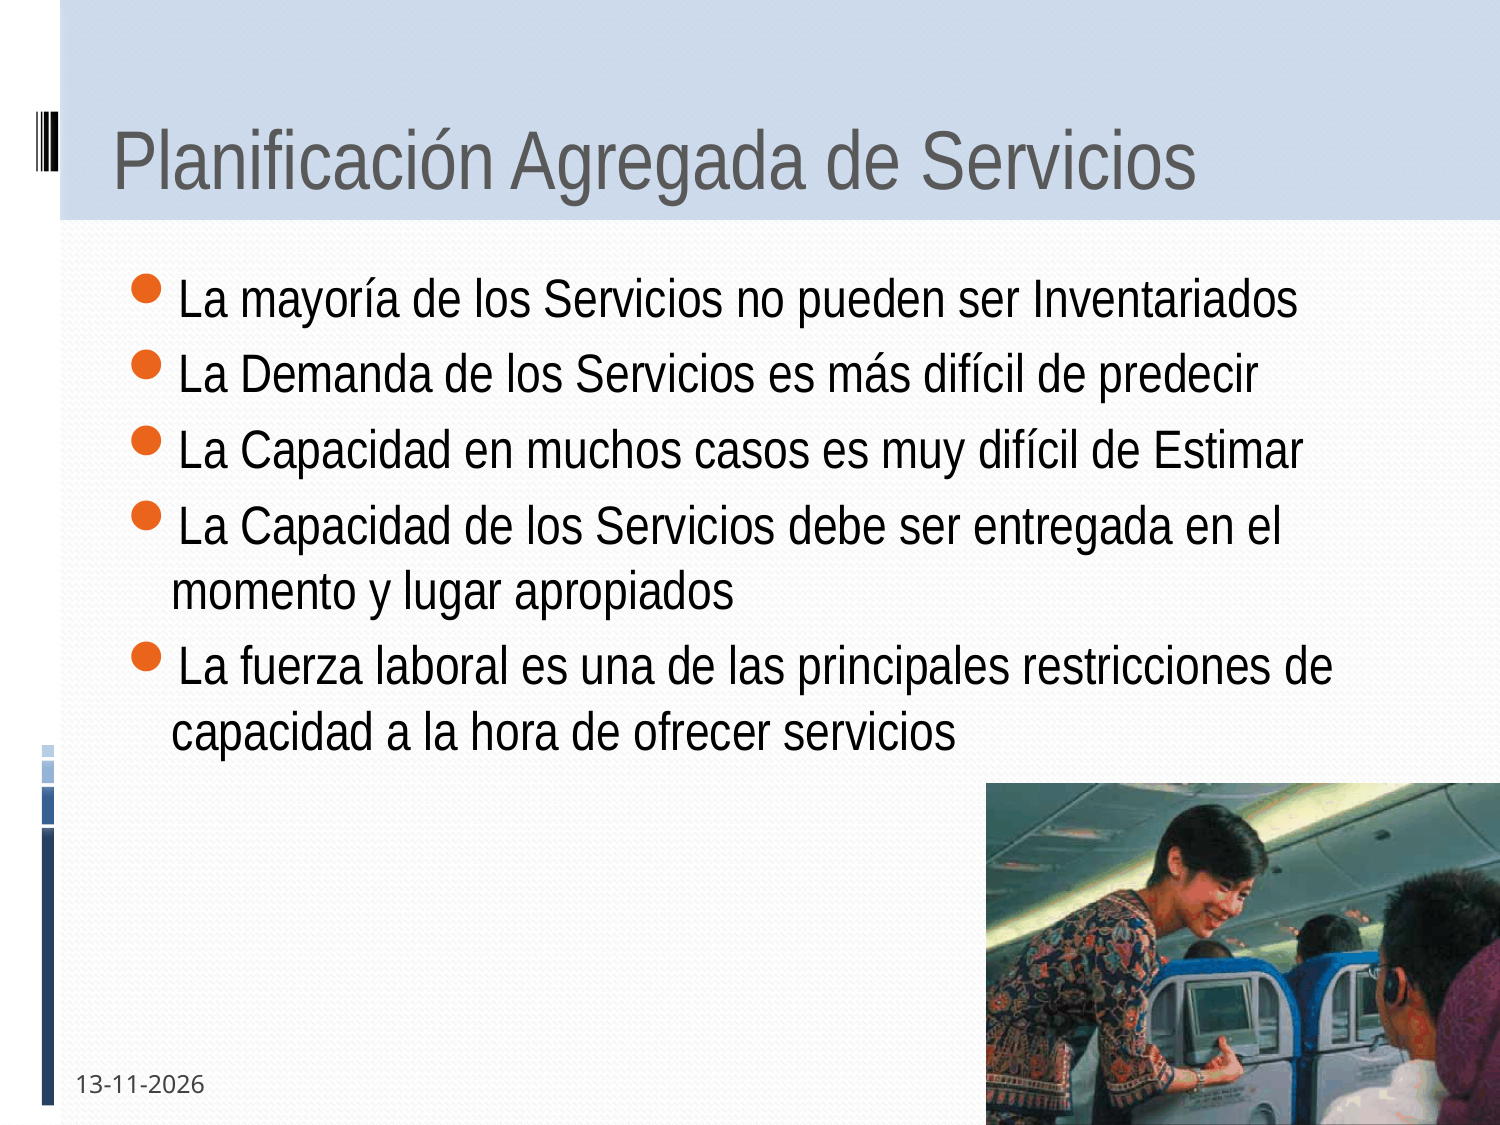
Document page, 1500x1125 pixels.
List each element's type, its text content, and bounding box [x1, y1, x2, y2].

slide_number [75, 1042, 243, 1103]
title Planificación Agregada de Servicios [111, 18, 1436, 207]
list La mayoría de los Servicios no pueden ser Inventariados La Demanda de los Servicios es más difícil de predecir La Capacidad en muchos casos es muy difícil de Estimar La Capacidad de los Servicios debe ser entregada en el momento y lugar apropiados La fuerza laboral es una de las principales restricciones de capacidad a la hora de ofrecer servicios [111, 255, 1436, 1038]
text_box Cuadrante 1: Películas Estadios Centros de Convenciones [980, 787, 985, 1038]
picture [985, 783, 1500, 1125]
